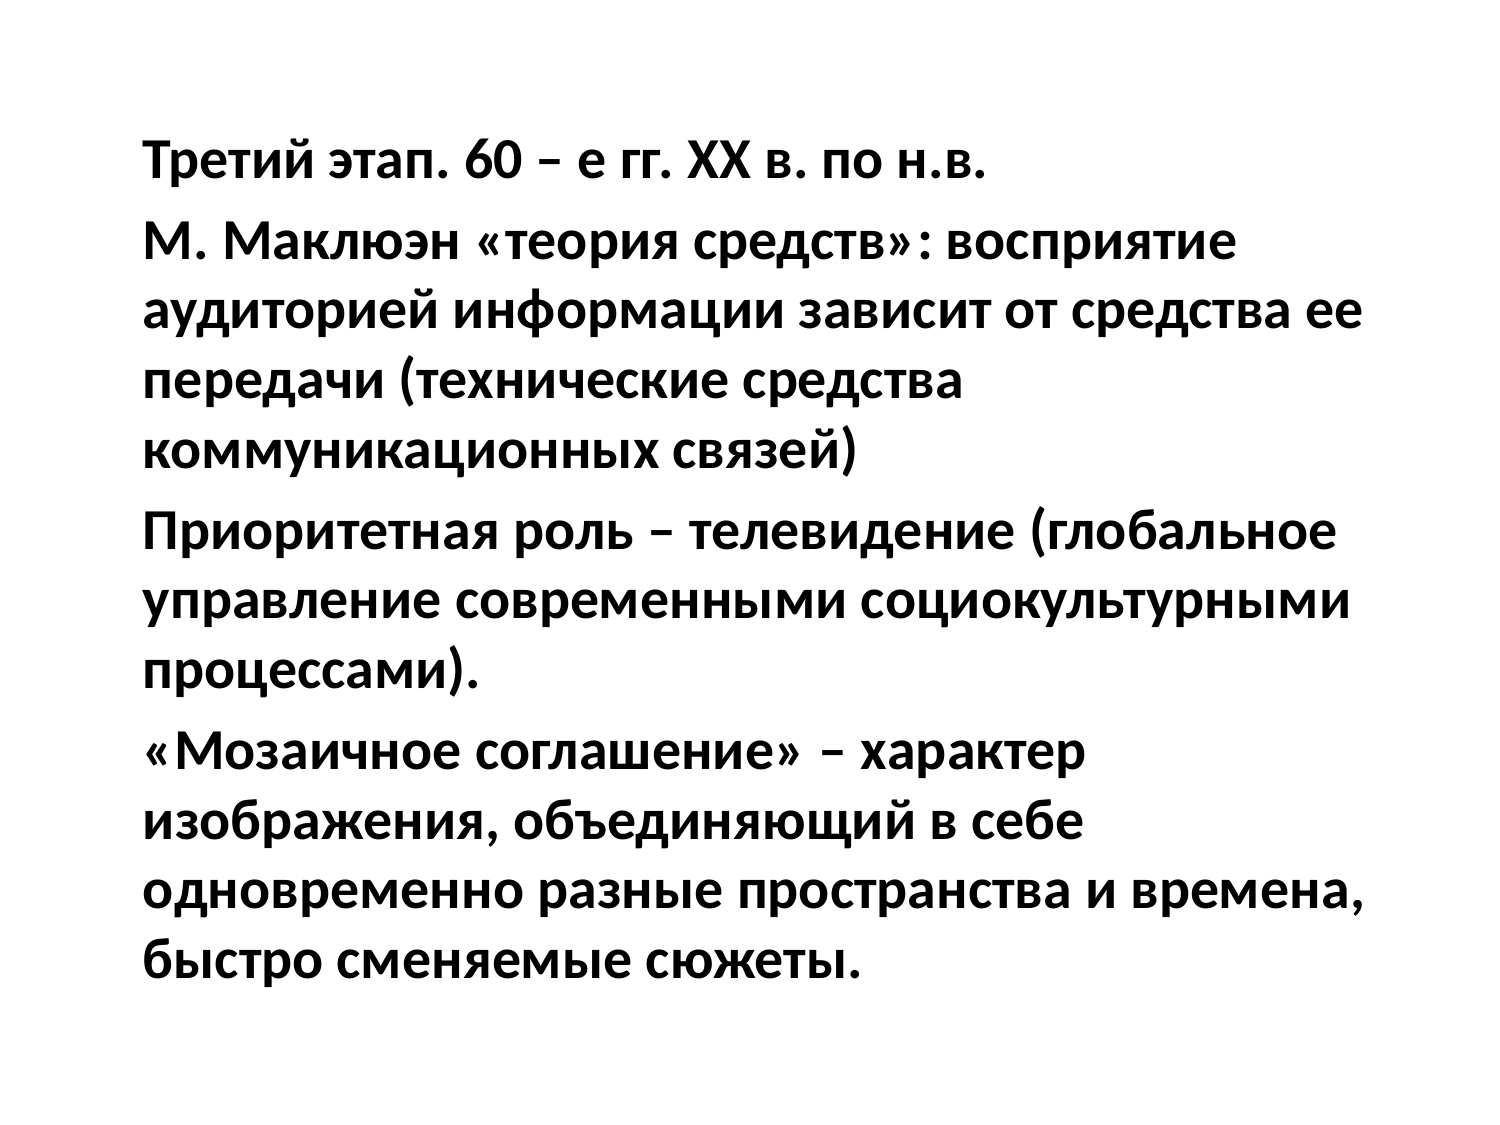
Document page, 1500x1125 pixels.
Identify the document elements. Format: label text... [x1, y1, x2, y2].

list Третий этап. 60 – е гг. XX в. по н.в. М. Маклюэн «теория средств»: восприятие аудиторией информации зависит от средства ее передачи (технические средства коммуникационных связей) Приоритетная роль – телевидение (глобальное управление современными социокультурными процессами). «Мозаичное соглашение» – характер изображения, объединяющий в себе одновременно разные пространства и времена, быстро сменяемые сюжеты. [75, 112, 1425, 1005]
